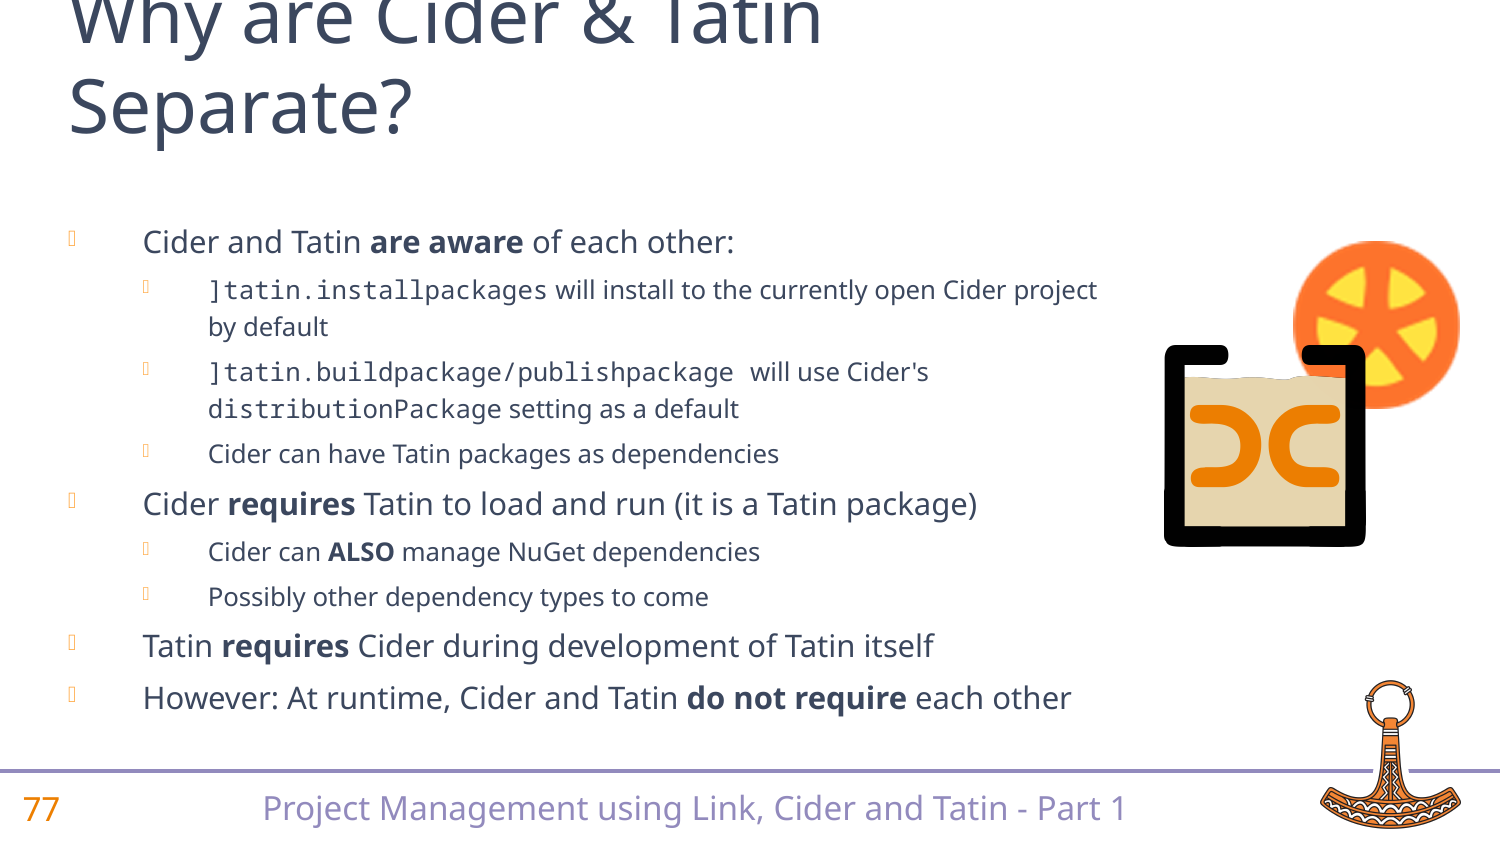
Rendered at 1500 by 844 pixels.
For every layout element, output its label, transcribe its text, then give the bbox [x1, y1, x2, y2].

picture [1320, 680, 1461, 829]
title Why are Cider & Tatin Separate? [53, 43, 1203, 157]
picture [1164, 241, 1460, 547]
list Cider and Tatin are aware of each other: ]tatin.installpackages will install to the currently open Cider project by default ]tatin.buildpackage/publishpackage will use Cider's distributionPackage setting as a default Cider can have Tatin packages as dependencies Cider requires Tatin to load and run (it is a Tatin package) Cider can ALSO manage NuGet dependencies Possibly other dependency types to come Tatin requires Cider during development of Tatin itself However: At runtime, Cider and Tatin do not require each other [53, 207, 1135, 740]
